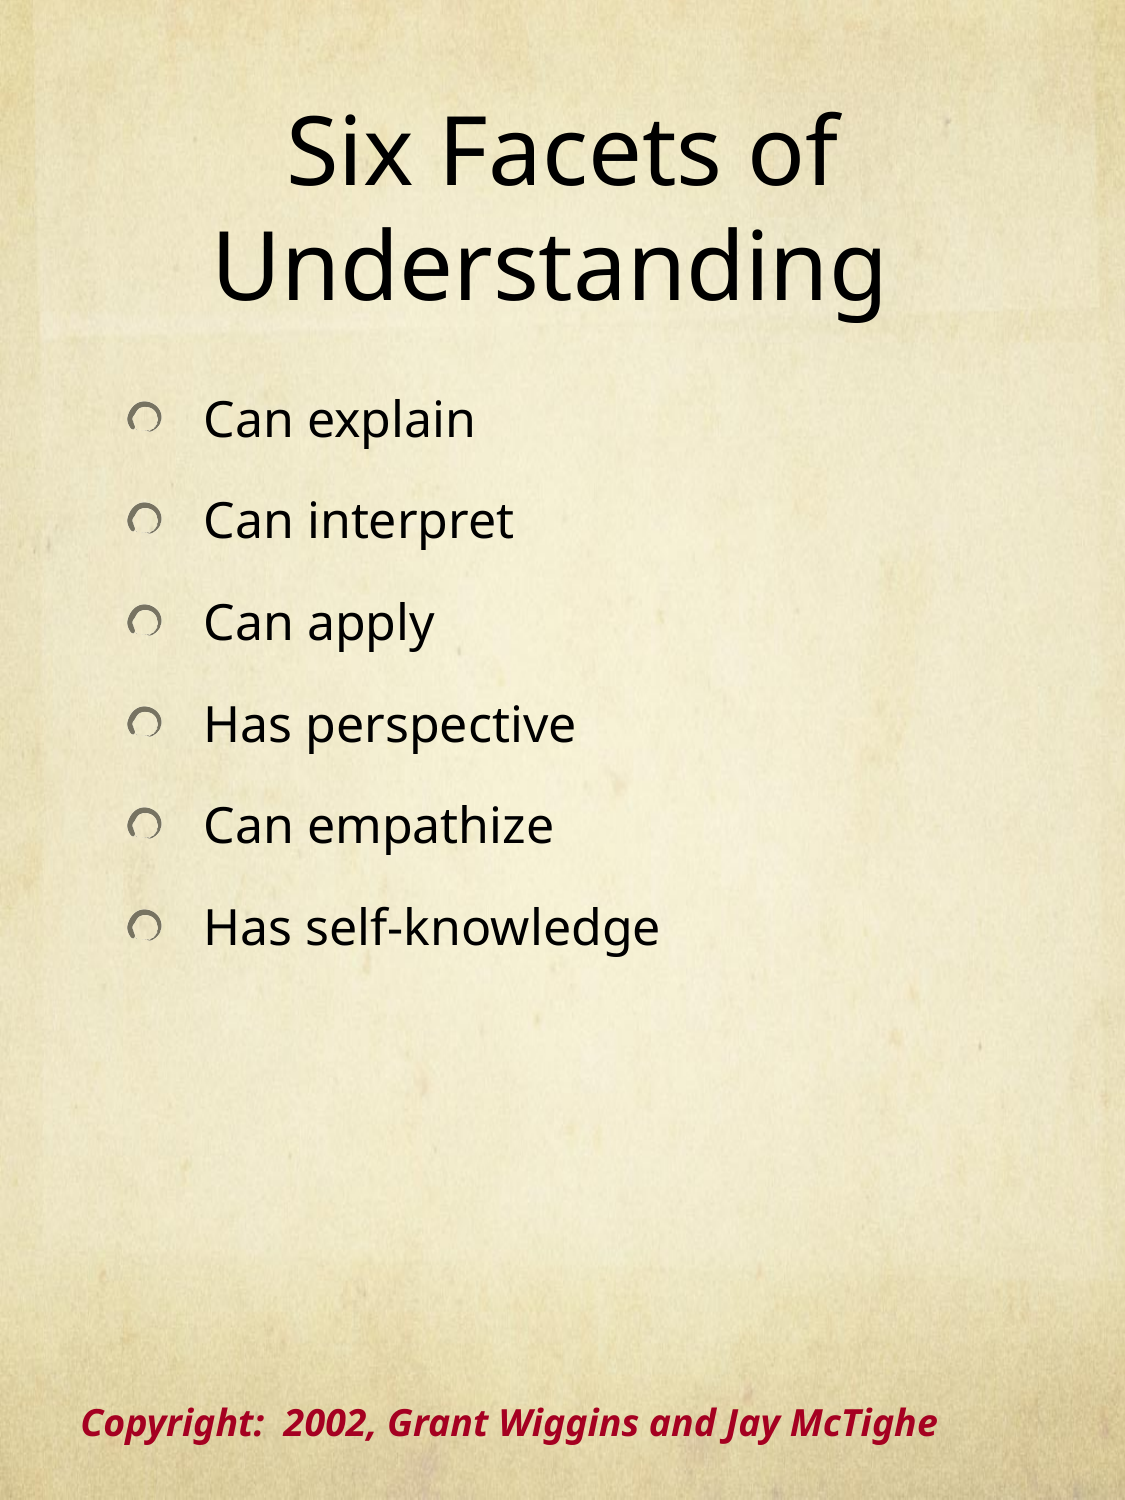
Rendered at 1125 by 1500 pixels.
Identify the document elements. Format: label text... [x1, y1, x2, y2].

title Six Facets of Understanding [112, 110, 1013, 300]
picture [0, 0, 1125, 1500]
list Can explain Can interpret Can apply Has perspective Can empathize Has self-knowledge [112, 379, 1013, 1267]
text_box Copyright: 2002, Grant Wiggins and Jay McTighe [65, 1391, 1068, 1497]
